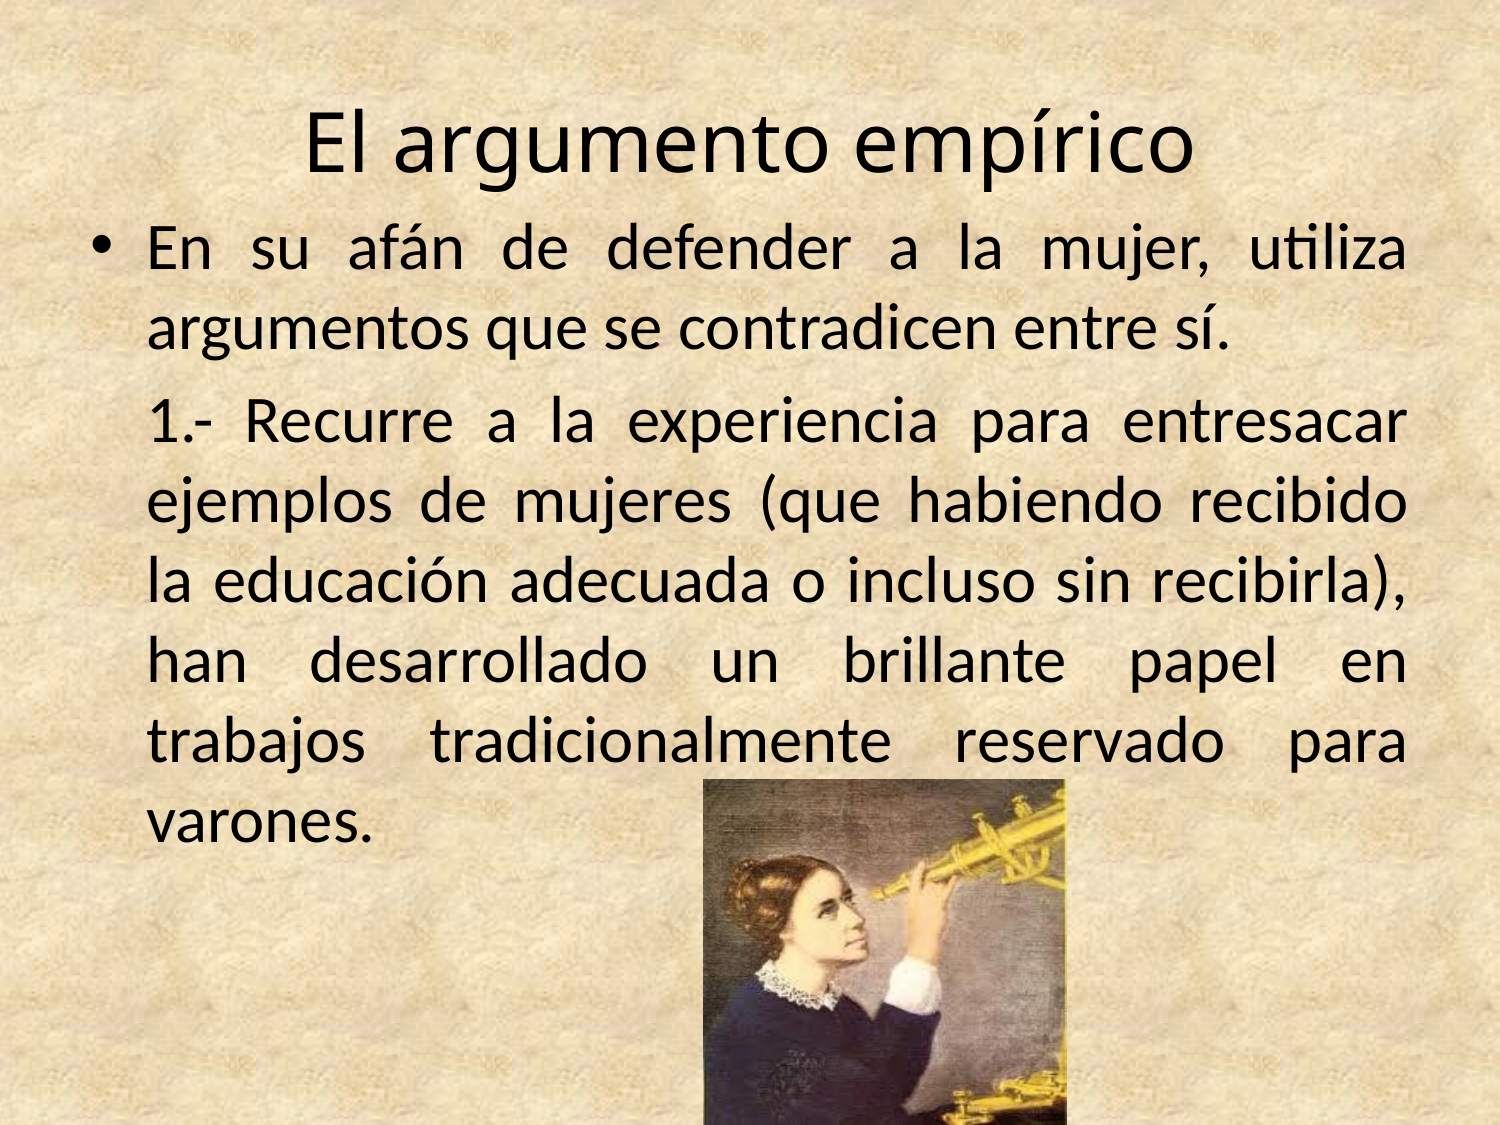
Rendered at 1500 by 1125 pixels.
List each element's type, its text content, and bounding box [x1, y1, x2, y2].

list El argumento empírico En su afán de defender a la mujer, utiliza argumentos que se contradicen entre sí. 1.- Recurre a la experiencia para entresacar ejemplos de mujeres (que habiendo recibido la educación adecuada o incluso sin recibirla), han desarrollado un brillante papel en trabajos tradicionalmente reservado para varones. [75, 82, 1425, 1005]
picture [0, 0, 1500, 1125]
